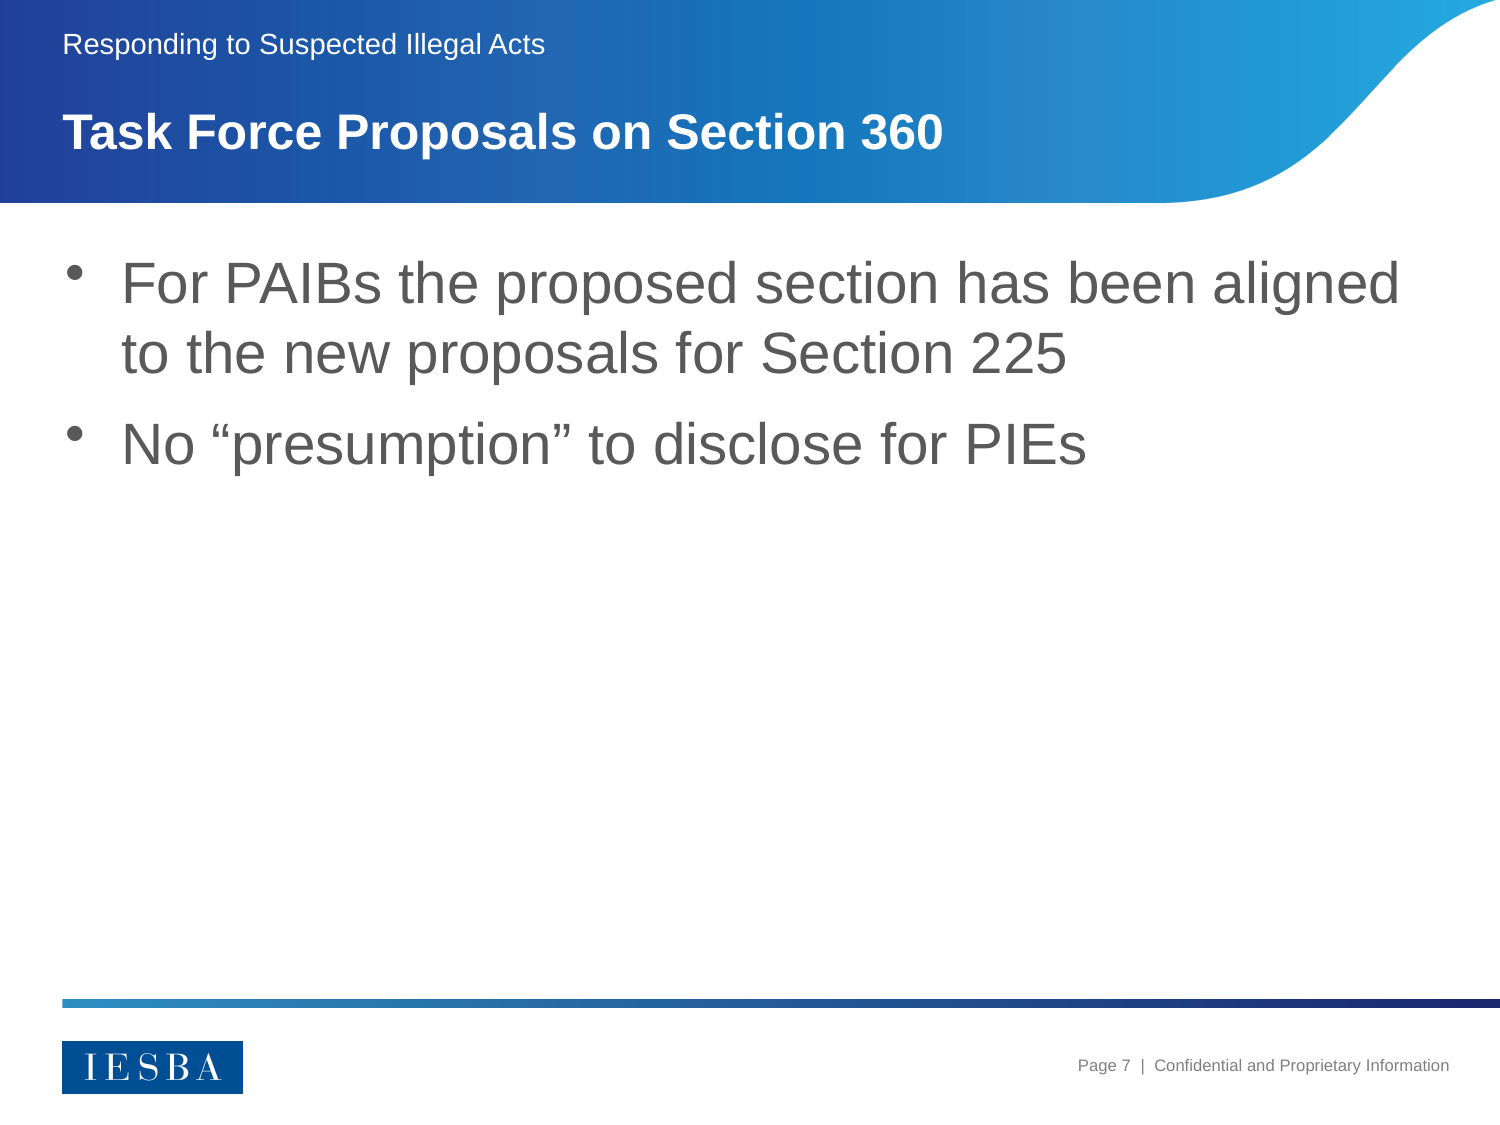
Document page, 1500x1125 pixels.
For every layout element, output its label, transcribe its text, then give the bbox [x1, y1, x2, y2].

subtitle Responding to Suspected Illegal Acts [62, 24, 575, 80]
picture [0, 0, 1497, 203]
title Task Force Proposals on Section 360 [62, 75, 1300, 184]
list For PAIBs the proposed section has been aligned to the new proposals for Section 225 No “presumption” to disclose for PIEs [50, 237, 1438, 988]
picture [62, 1041, 243, 1094]
